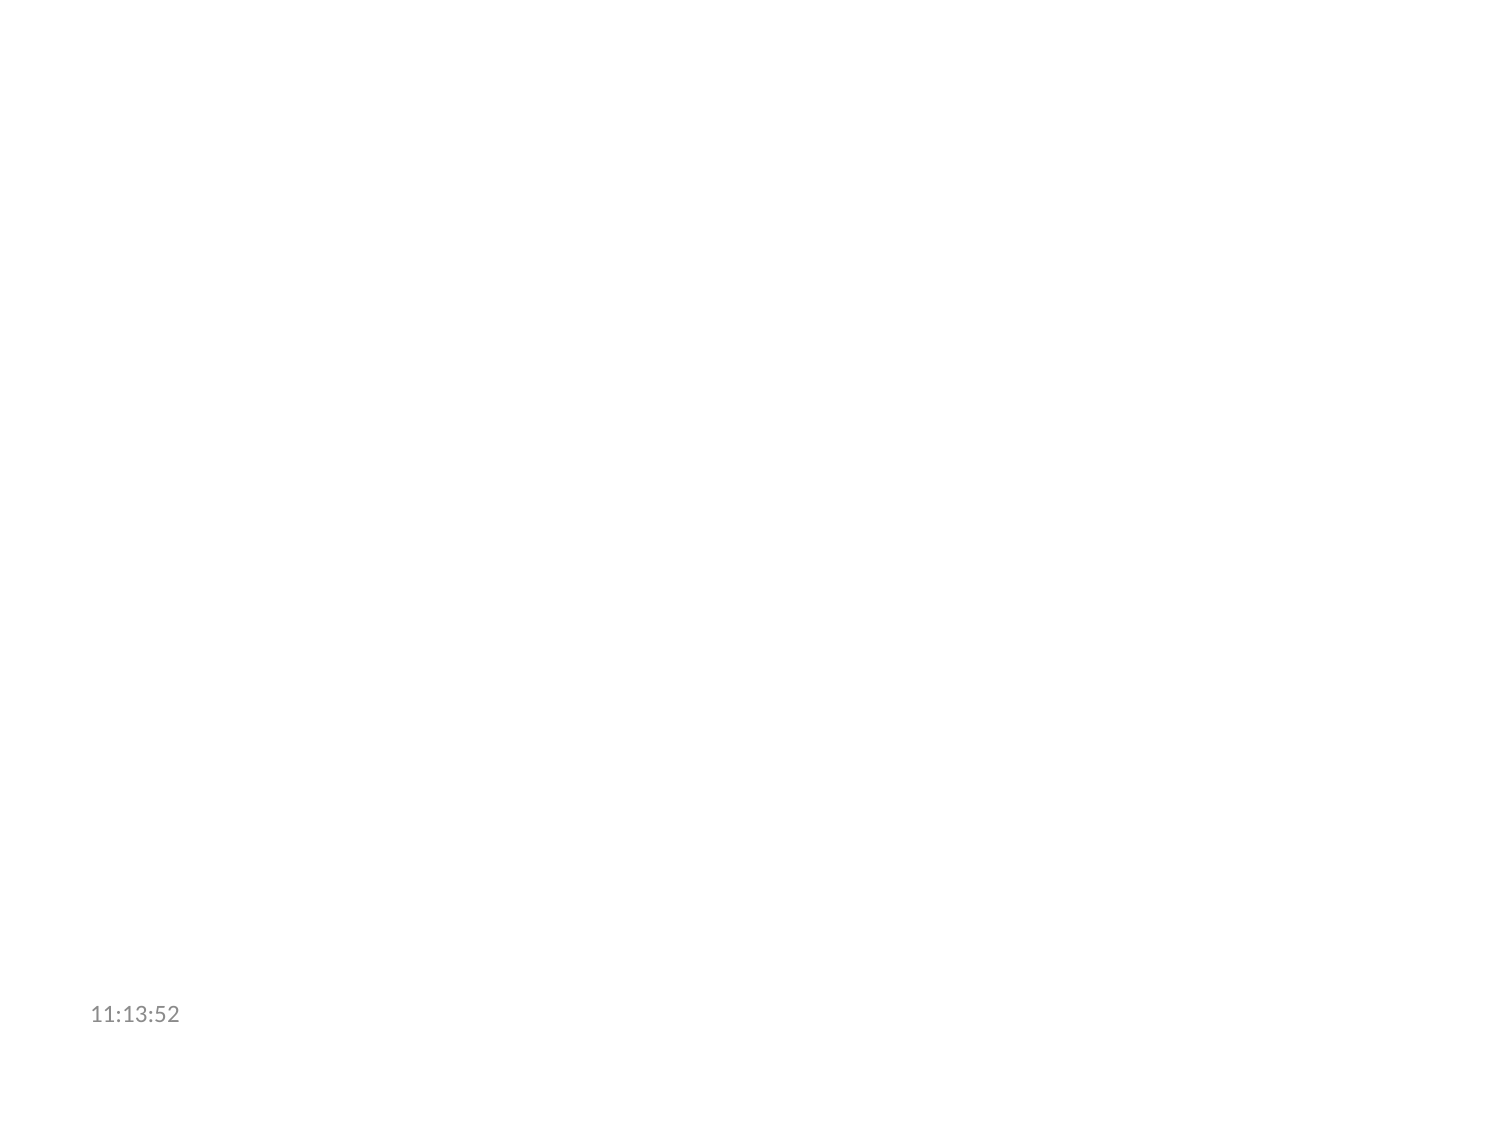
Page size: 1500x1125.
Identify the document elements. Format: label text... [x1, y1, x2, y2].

text_box 15:35:09 [75, 982, 425, 1043]
